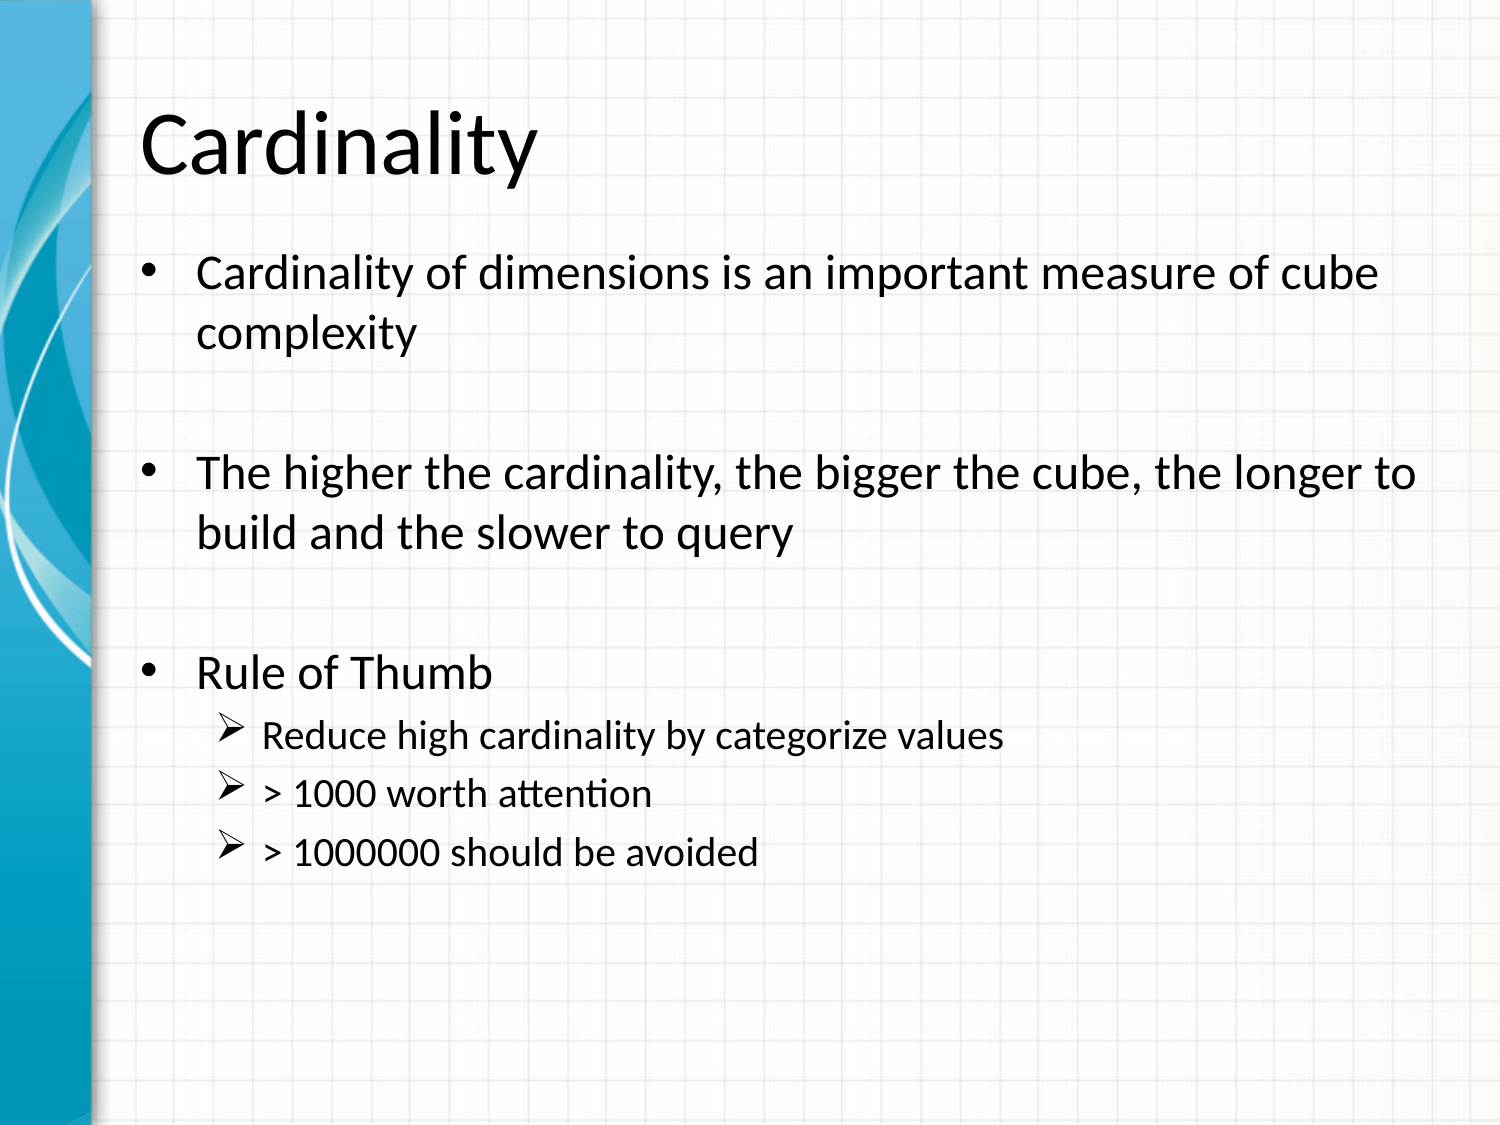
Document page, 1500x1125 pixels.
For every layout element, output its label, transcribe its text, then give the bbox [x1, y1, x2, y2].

picture [0, 0, 1500, 1125]
list Cardinality of dimensions is an important measure of cube complexity The higher the cardinality, the bigger the cube, the longer to build and the slower to query Rule of Thumb Reduce high cardinality by categorize values > 1000 worth attention > 1000000 should be avoided [125, 231, 1450, 1081]
title Cardinality [125, 44, 1450, 231]
